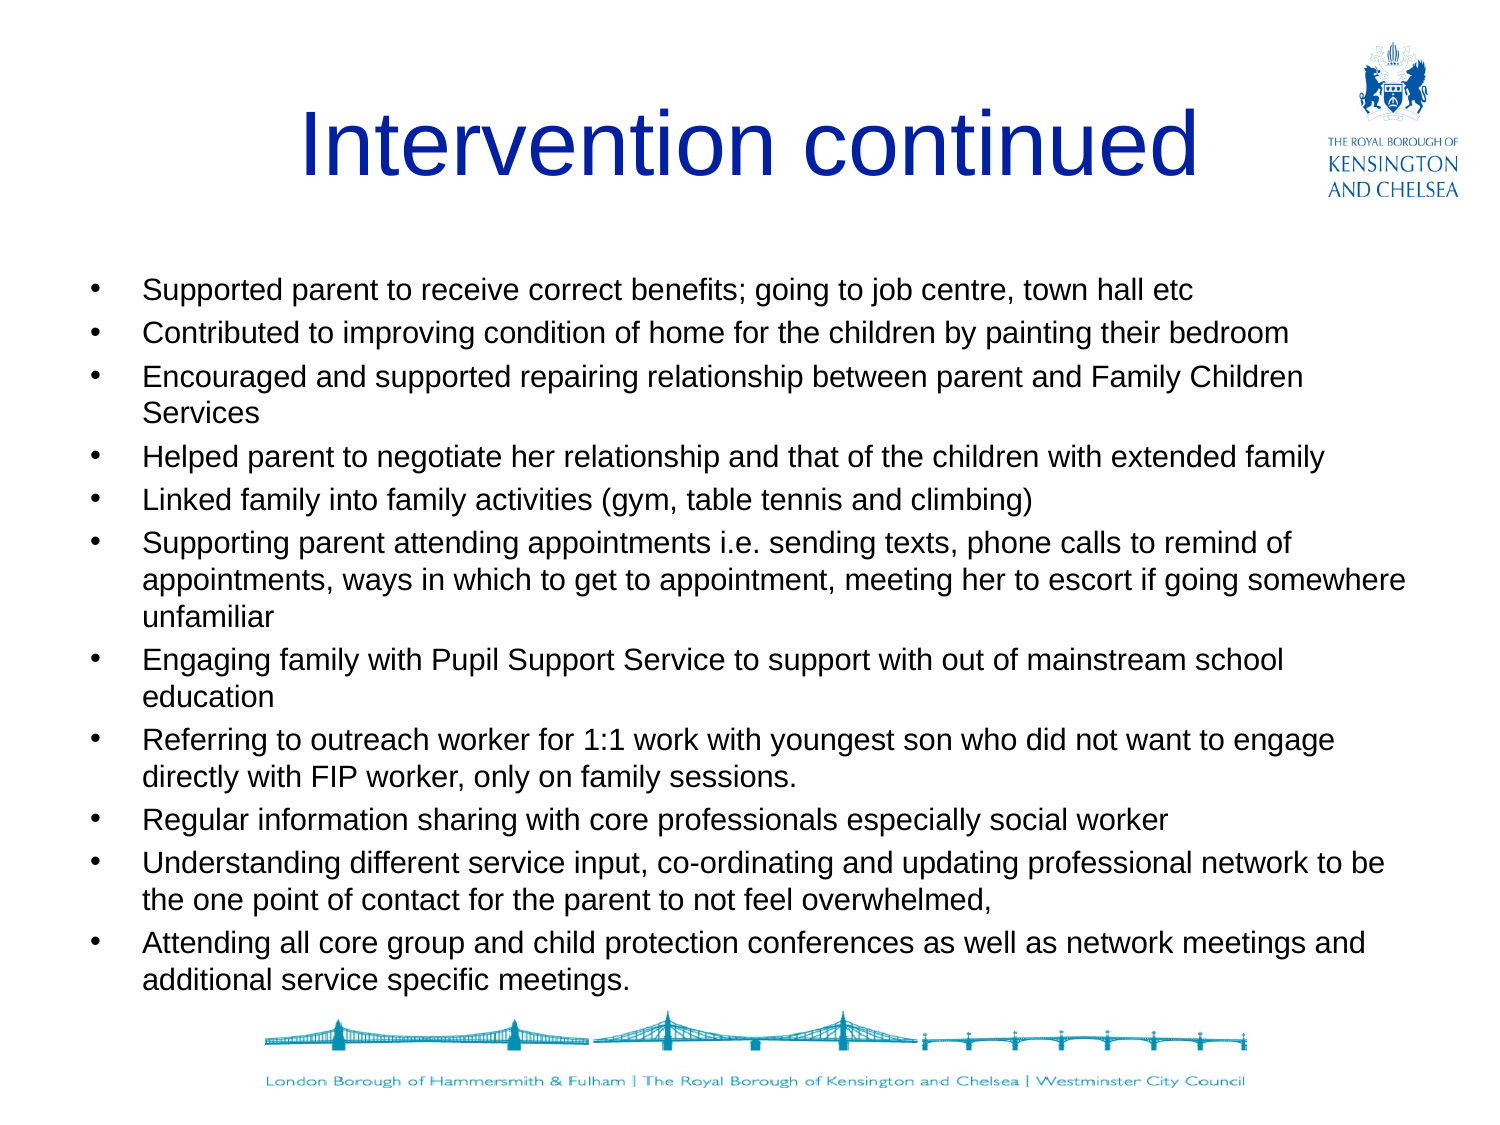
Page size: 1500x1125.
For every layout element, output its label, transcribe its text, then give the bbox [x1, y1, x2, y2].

title Intervention continued [75, 45, 1425, 233]
picture [265, 1011, 1247, 1089]
list Supported parent to receive correct benefits; going to job centre, town hall etc Contributed to improving condition of home for the children by painting their bedroom Encouraged and supported repairing relationship between parent and Family Children Services Helped parent to negotiate her relationship and that of the children with extended family Linked family into family activities (gym, table tennis and climbing) Supporting parent attending appointments i.e. sending texts, phone calls to remind of appointments, ways in which to get to appointment, meeting her to escort if going somewhere unfamiliar Engaging family with Pupil Support Service to support with out of mainstream school education Referring to outreach worker for 1:1 work with youngest son who did not want to engage directly with FIP worker, only on family sessions. Regular information sharing with core professionals especially social worker Understanding different service input, co-ordinating and updating professional network to be the one point of contact for the parent to not feel overwhelmed, Attending all core group and child protection conferences as well as network meetings and additional service specific meetings. [75, 262, 1425, 1005]
picture [1328, 42, 1458, 197]
